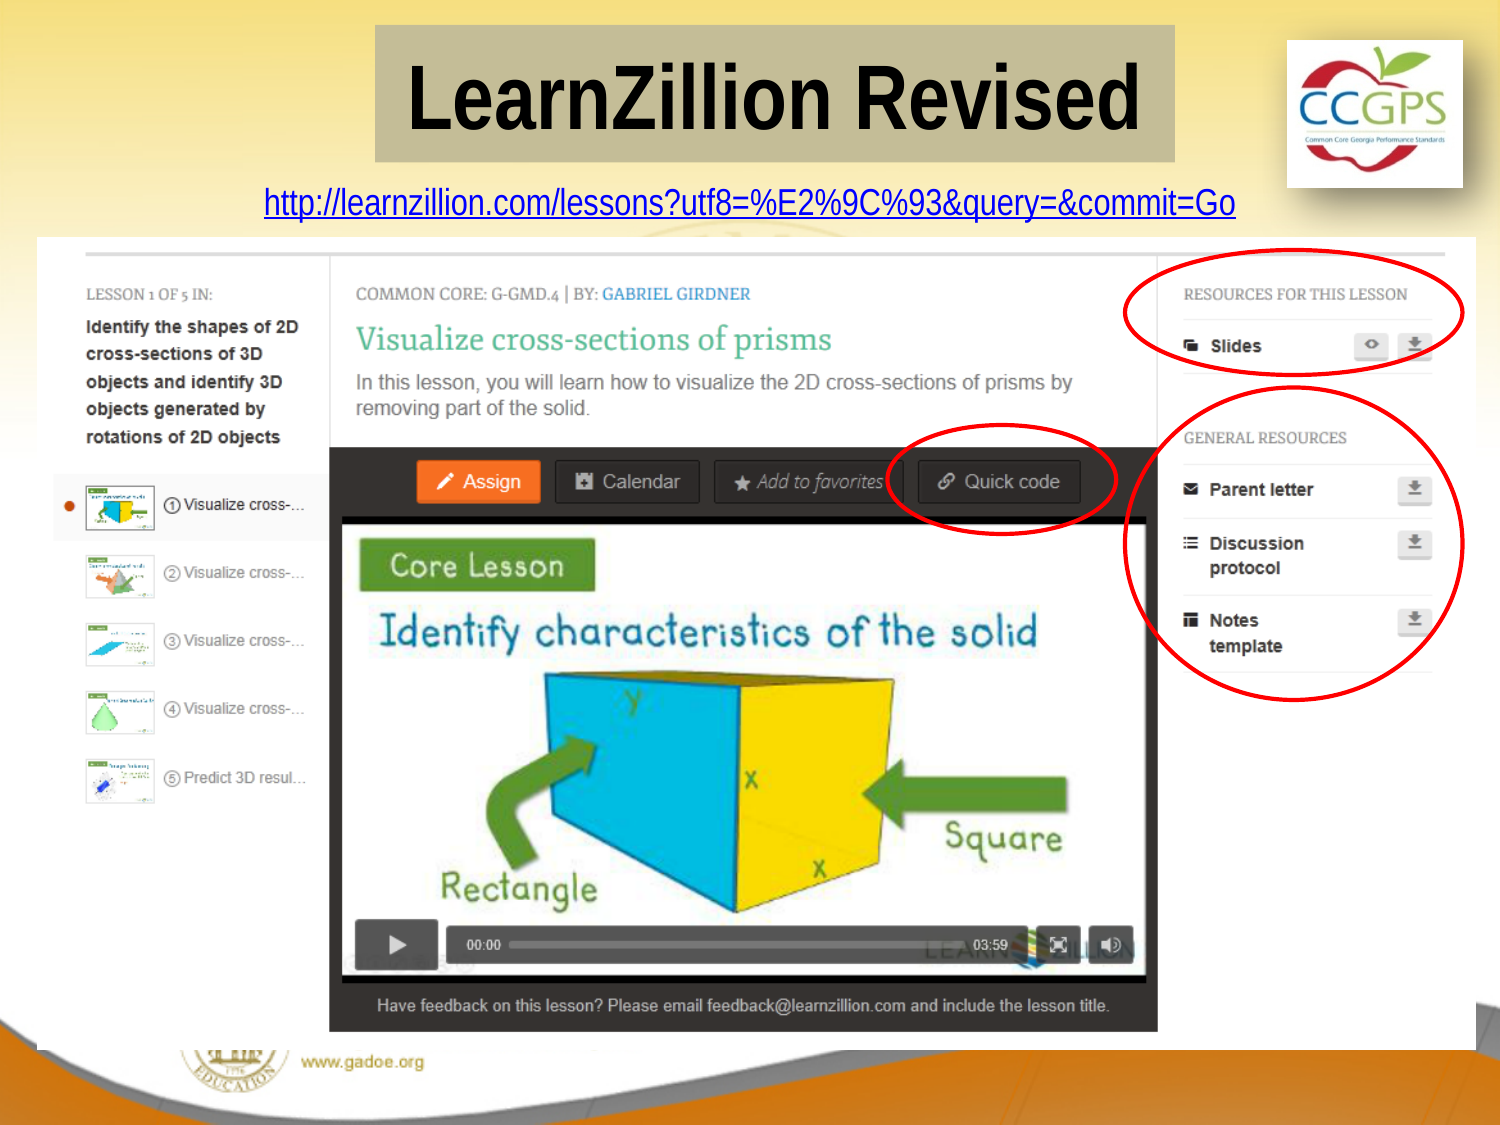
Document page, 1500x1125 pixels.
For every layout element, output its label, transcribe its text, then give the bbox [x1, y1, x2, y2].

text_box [37, 237, 1476, 1051]
picture [0, 0, 1500, 1125]
text_box LearnZillion Revised [375, 24, 1175, 163]
text_box http://learnzillion.com/lessons?utf8=%E2%9C%93&query=&commit=Go [74, 164, 1425, 235]
